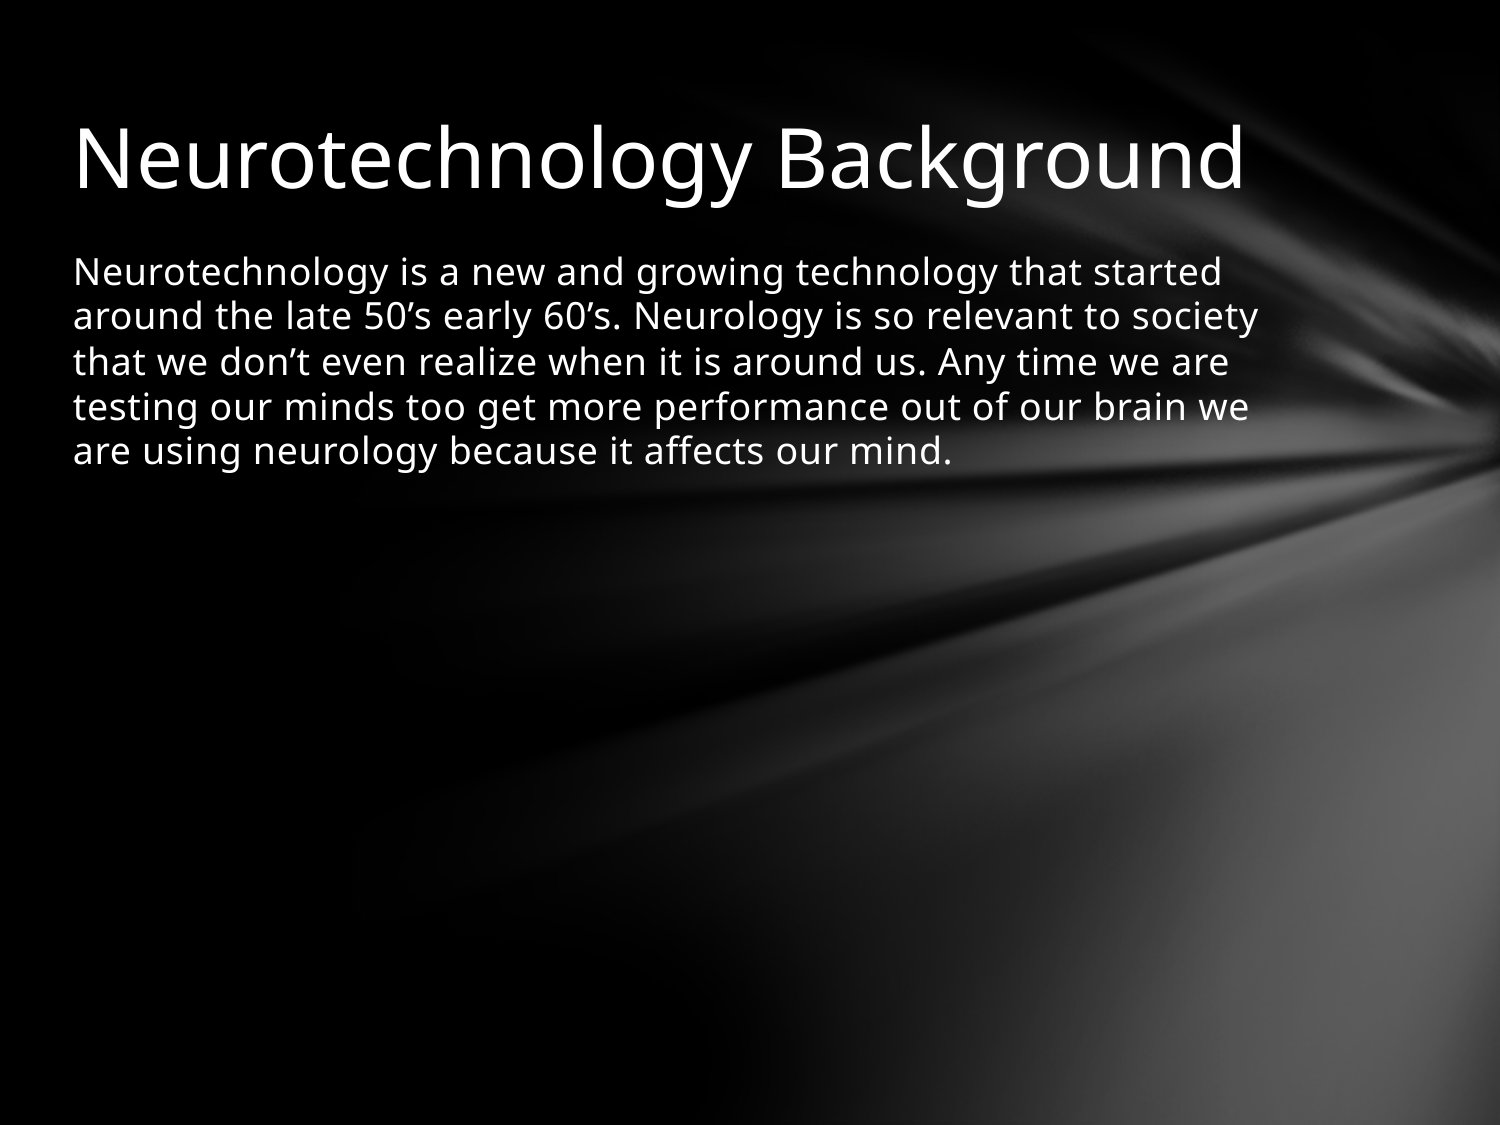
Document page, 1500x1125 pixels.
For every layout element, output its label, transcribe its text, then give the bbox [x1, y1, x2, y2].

list Neurotechnology is a new and growing technology that started around the late 50’s early 60’s. Neurology is so relevant to society that we don’t even realize when it is around us. Any time we are testing our minds too get more performance out of our brain we are using neurology because it affects our mind. [57, 239, 1318, 1015]
title Neurotechnology Background [57, 37, 1318, 213]
